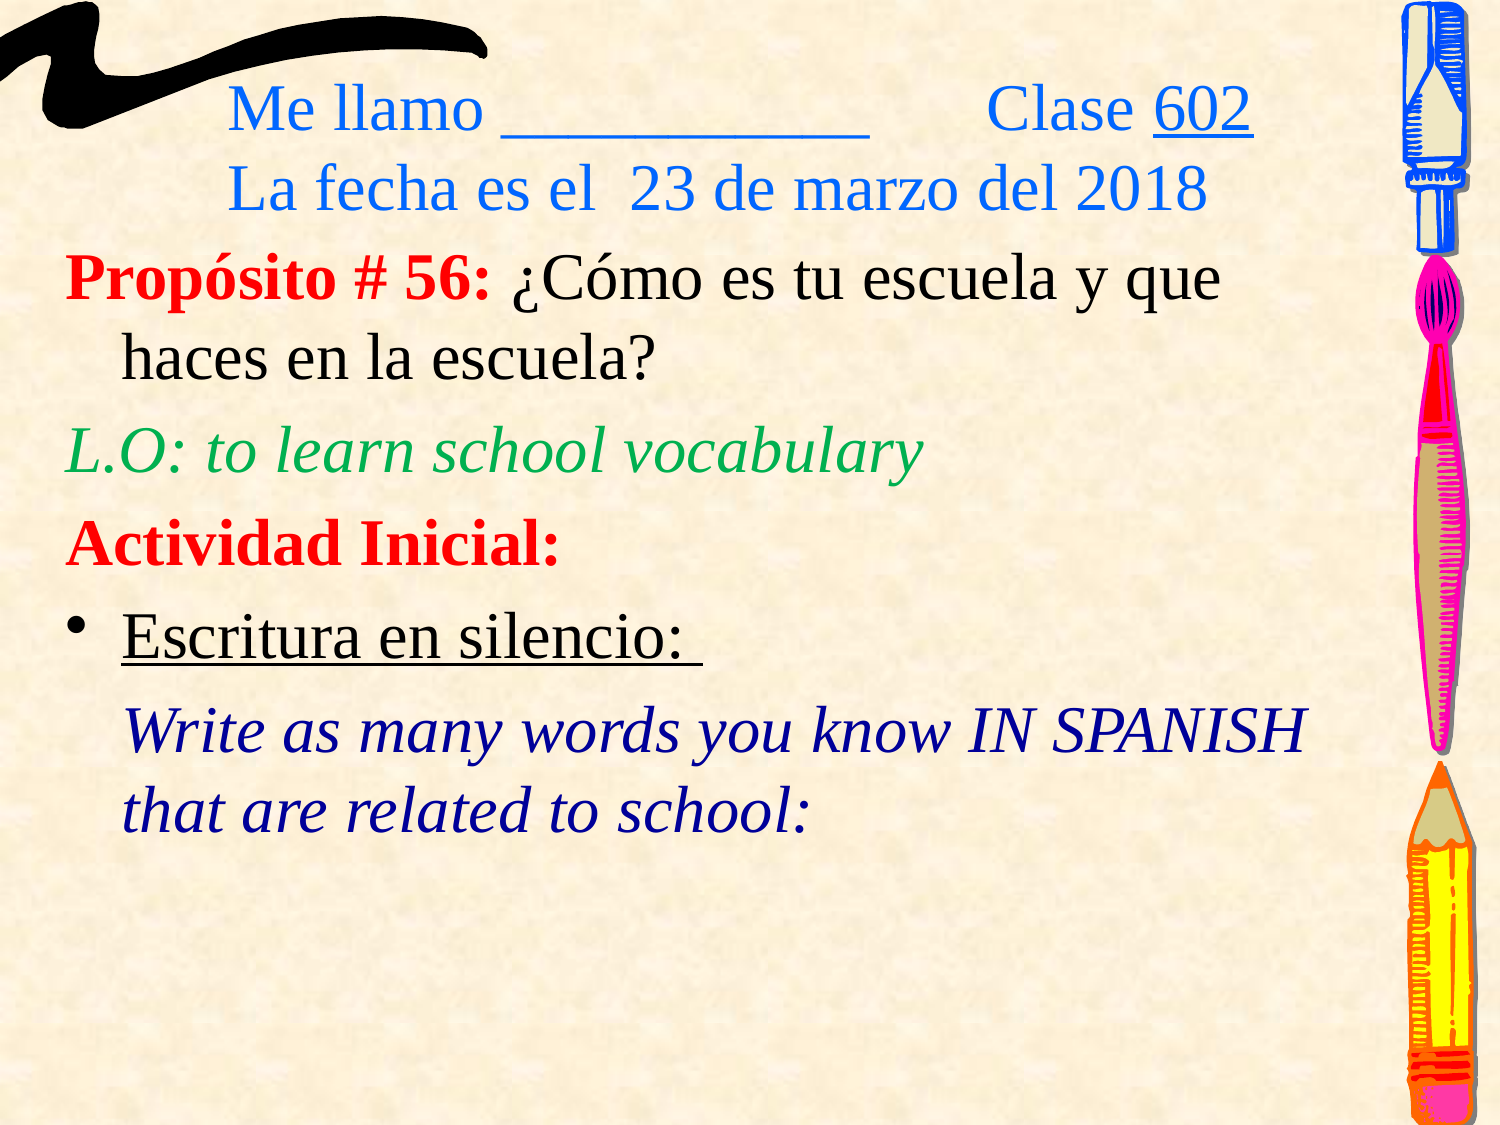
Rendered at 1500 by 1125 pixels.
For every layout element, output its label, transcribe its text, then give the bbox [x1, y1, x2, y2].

list Propósito # 56: ¿Cómo es tu escuela y que haces en la escuela? L.O: to learn school vocabulary Actividad Inicial: Escritura en silencio: Write as many words you know IN SPANISH that are related to school: [50, 224, 1400, 1038]
picture [0, 0, 1500, 1125]
picture [0, 0, 1428, 76]
title Me llamo ___________ Clase 602 La fecha es el 23 de marzo del 2018 [212, 50, 1413, 238]
